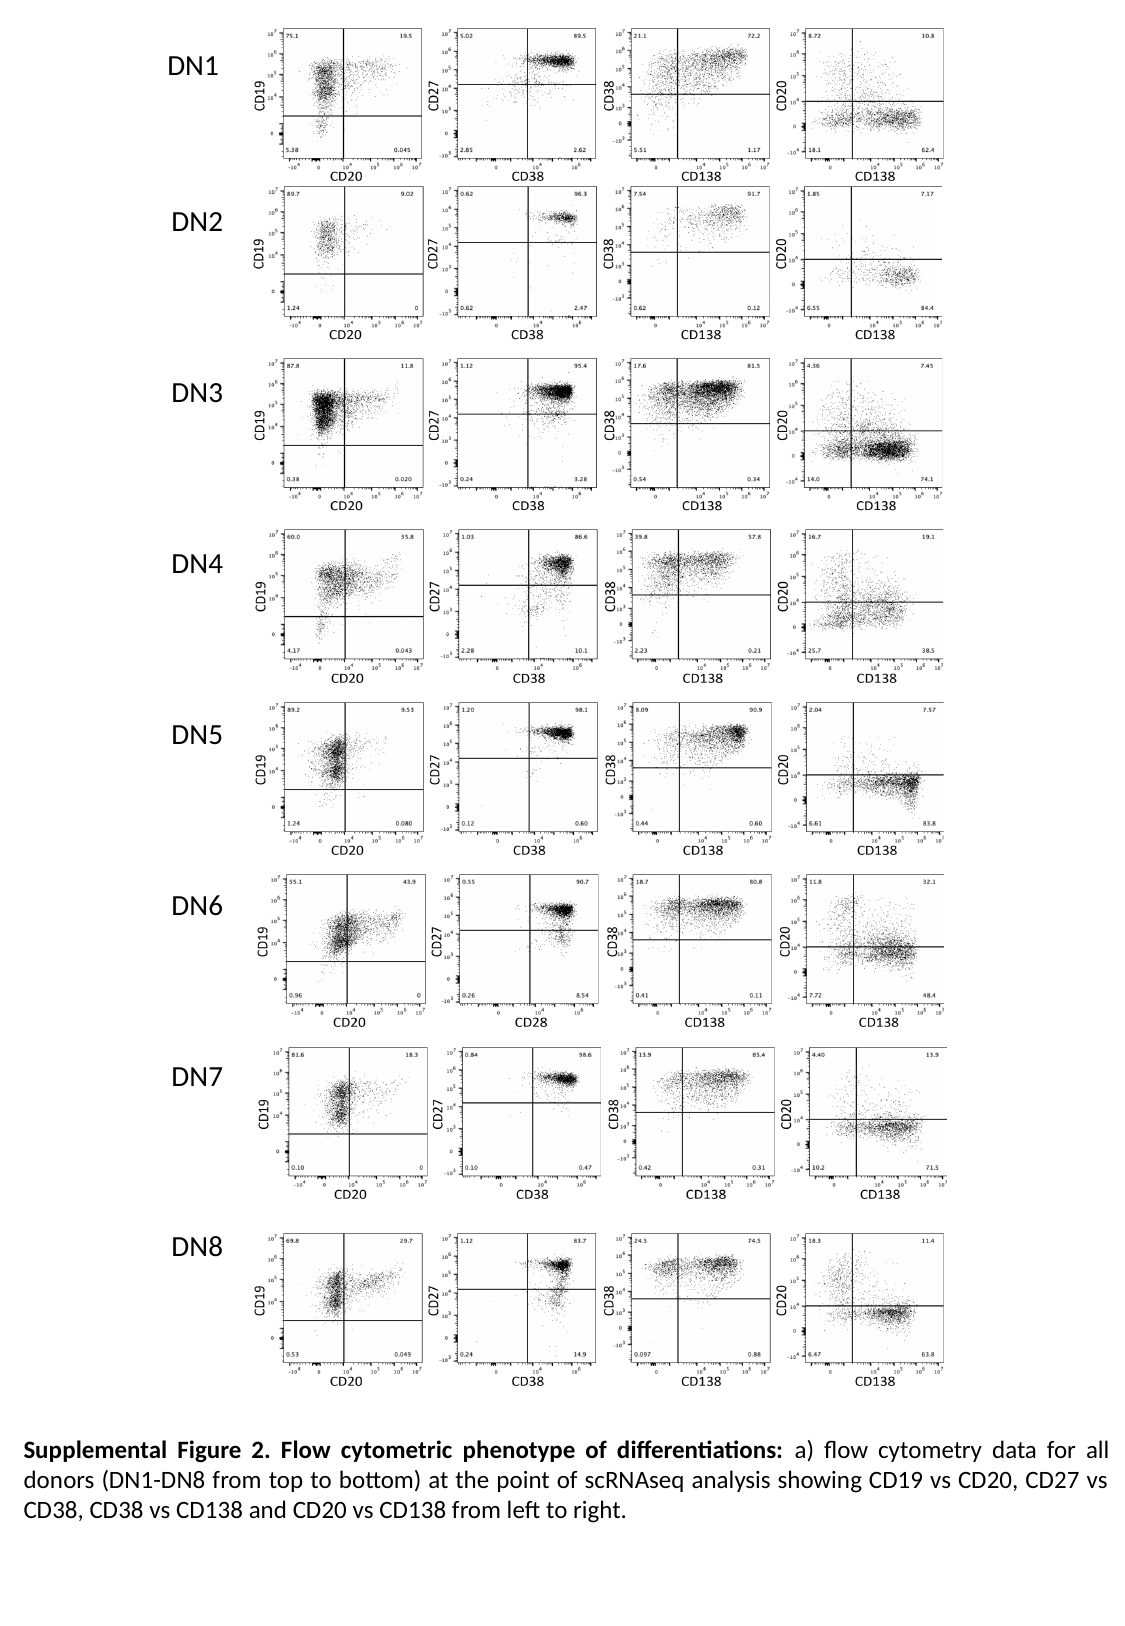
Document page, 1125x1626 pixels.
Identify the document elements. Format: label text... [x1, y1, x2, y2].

text_box Supplemental Figure 2. Flow cytometric phenotype of differentiations: a) flow cytometry data for all donors (DN1-DN8 from top to bottom) at the point of scRNAseq analysis showing CD19 vs CD20, CD27 vs CD38, CD38 vs CD138 and CD20 vs CD138 from left to right. [8, 1425, 1125, 1531]
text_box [154, 22, 947, 1397]
